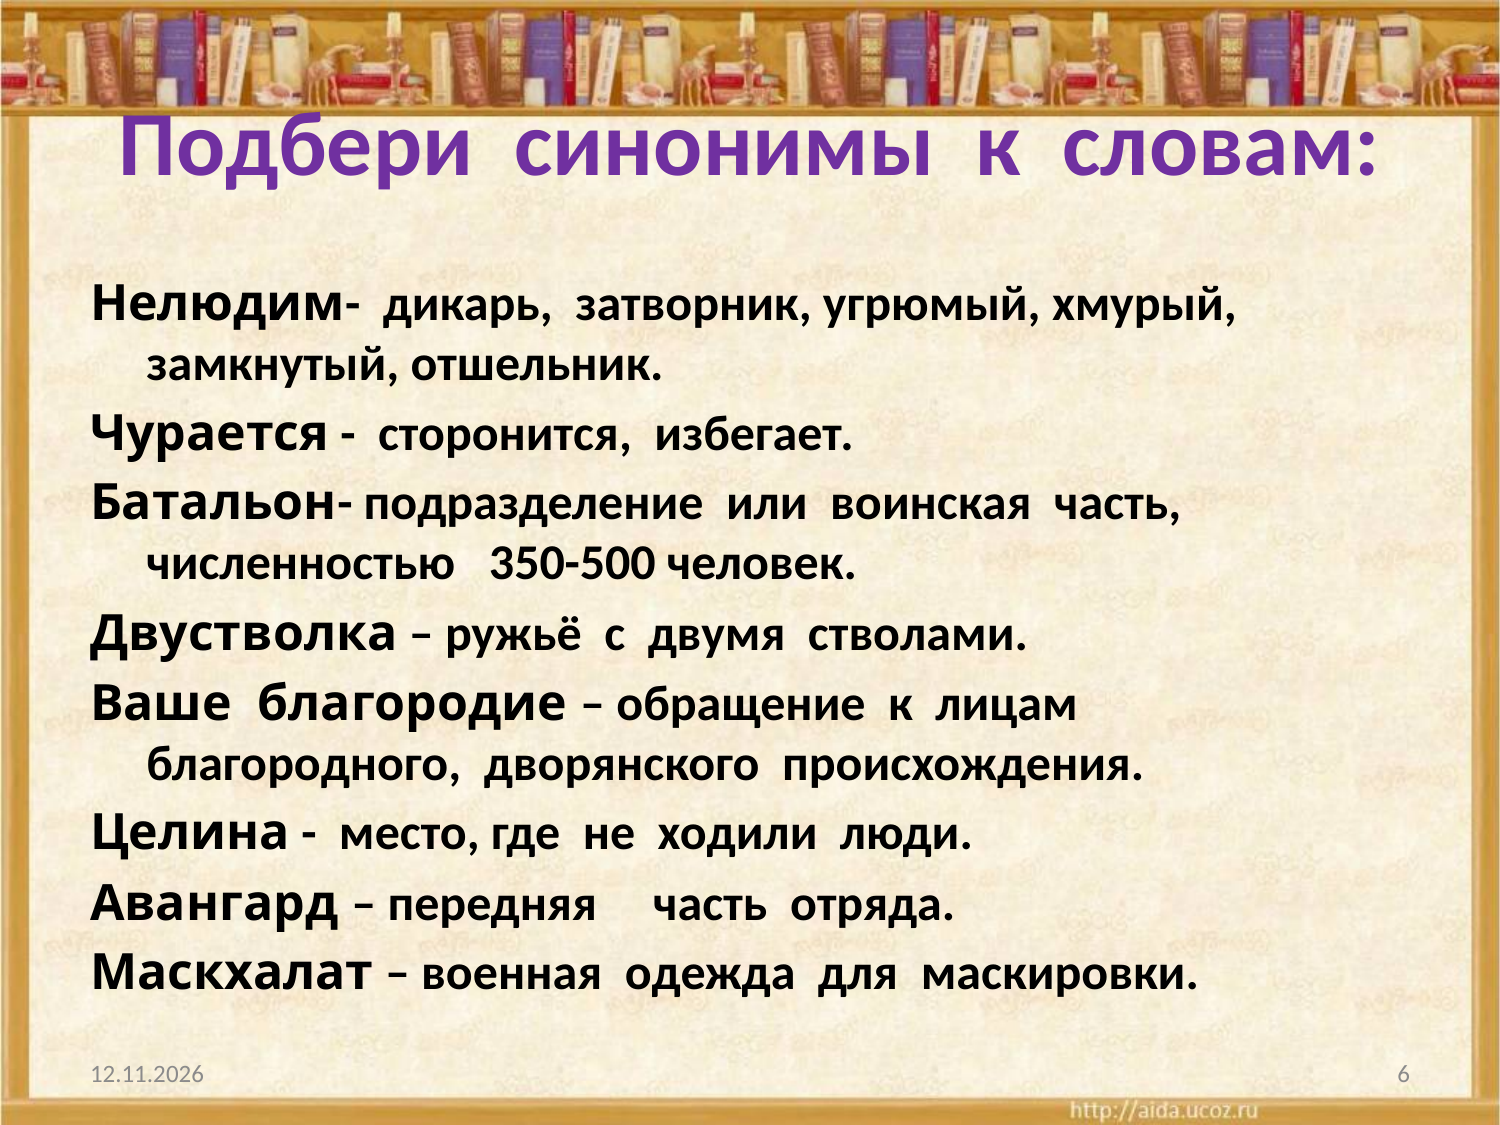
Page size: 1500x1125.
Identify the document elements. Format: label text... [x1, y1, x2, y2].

title Подбери синонимы к словам: [74, 44, 1426, 233]
list Нелюдим- дикарь, затворник, угрюмый, хмурый, замкнутый, отшельник. Чурается - сторонится, избегает. Батальон- подразделение или воинская часть, численностью 350-500 человек. Двустволка – ружьё с двумя стволами. Ваше благородие – обращение к лицам благородного, дворянского происхождения. Целина - место, где не ходили люди. Авангард – передняя часть отряда. Маскхалат – военная одежда для маскировки. [74, 262, 1426, 1006]
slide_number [75, 1042, 425, 1103]
picture [0, 0, 1500, 1125]
slide_number 6 [1074, 1042, 1425, 1103]
